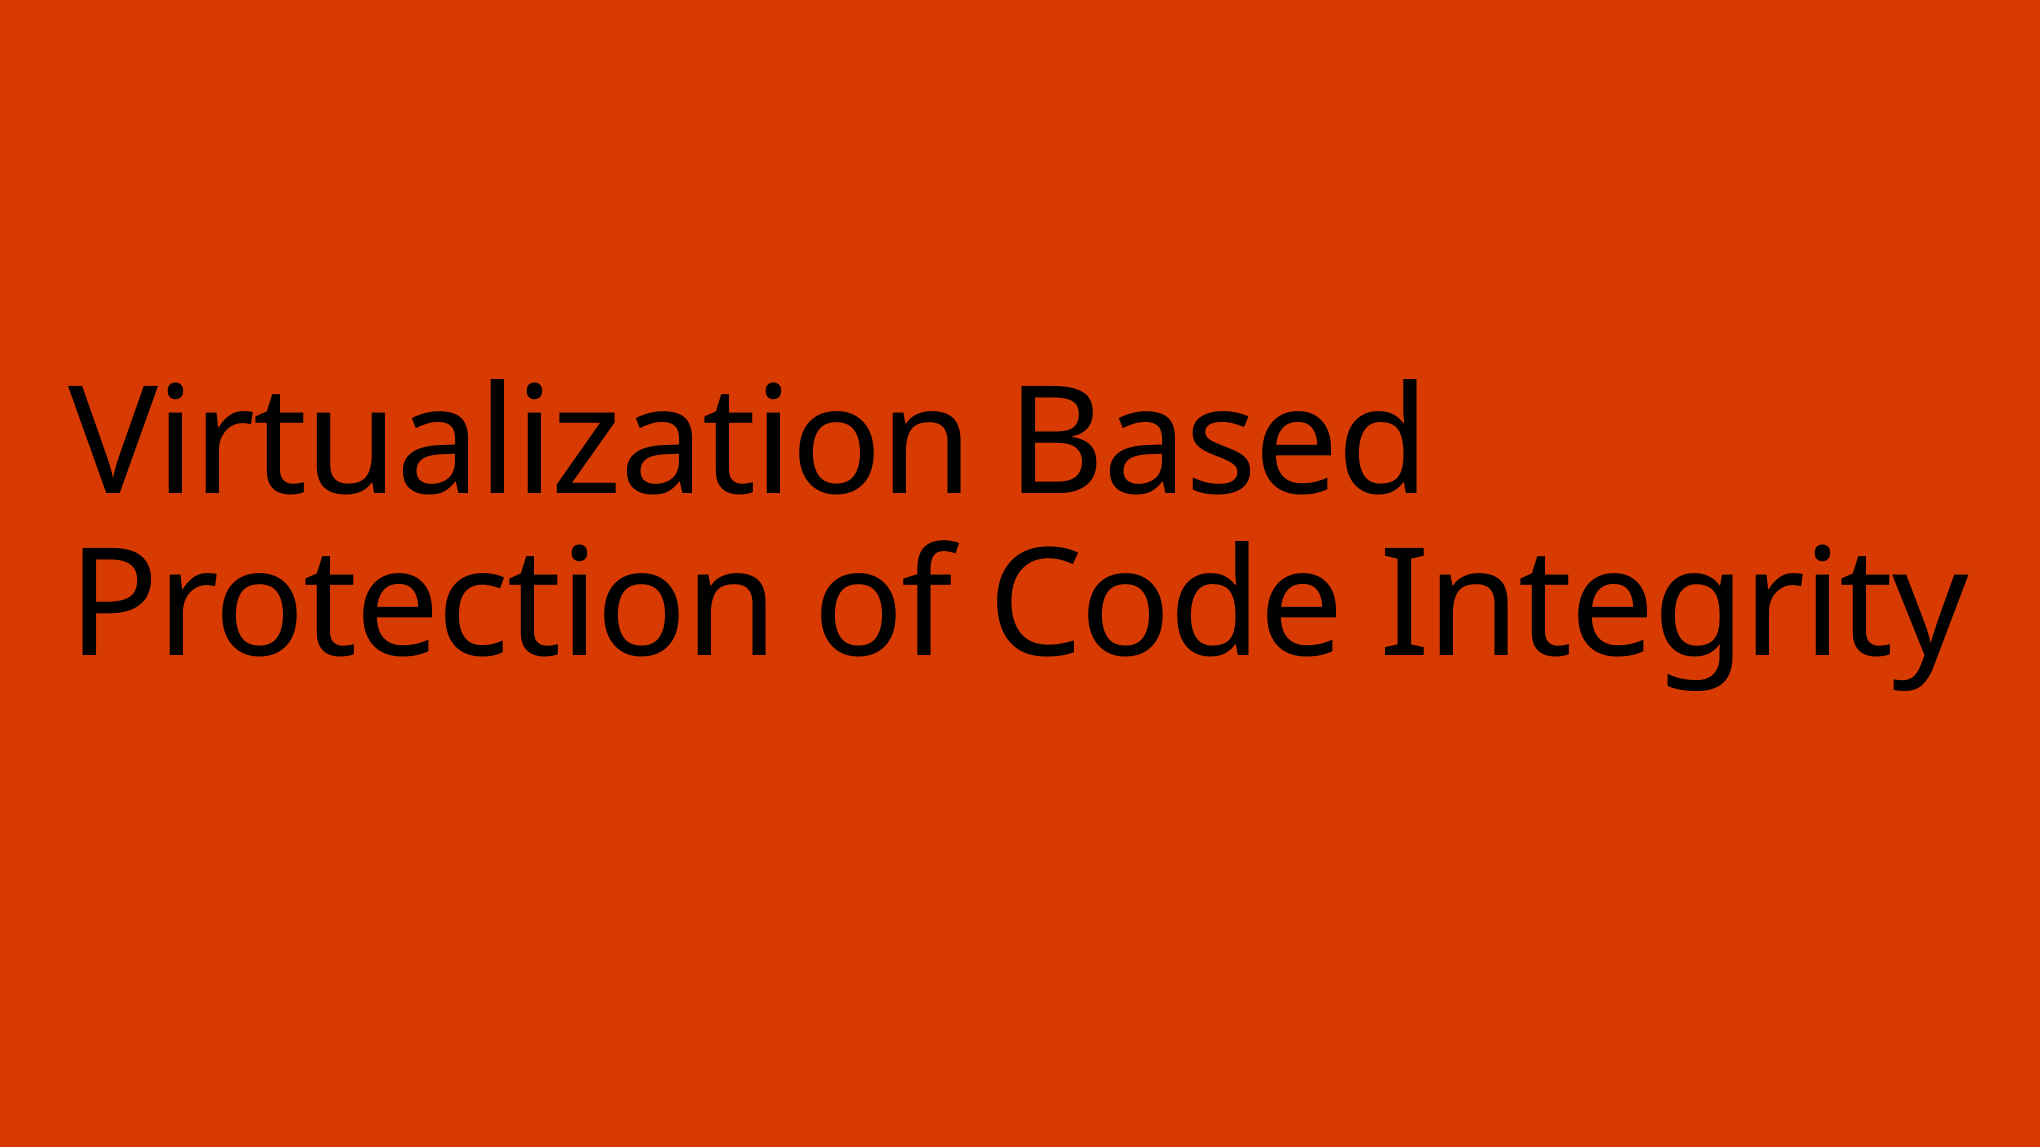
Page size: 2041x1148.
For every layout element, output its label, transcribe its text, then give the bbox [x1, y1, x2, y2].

title Virtualization Based Protection of Code Integrity [45, 348, 1996, 707]
